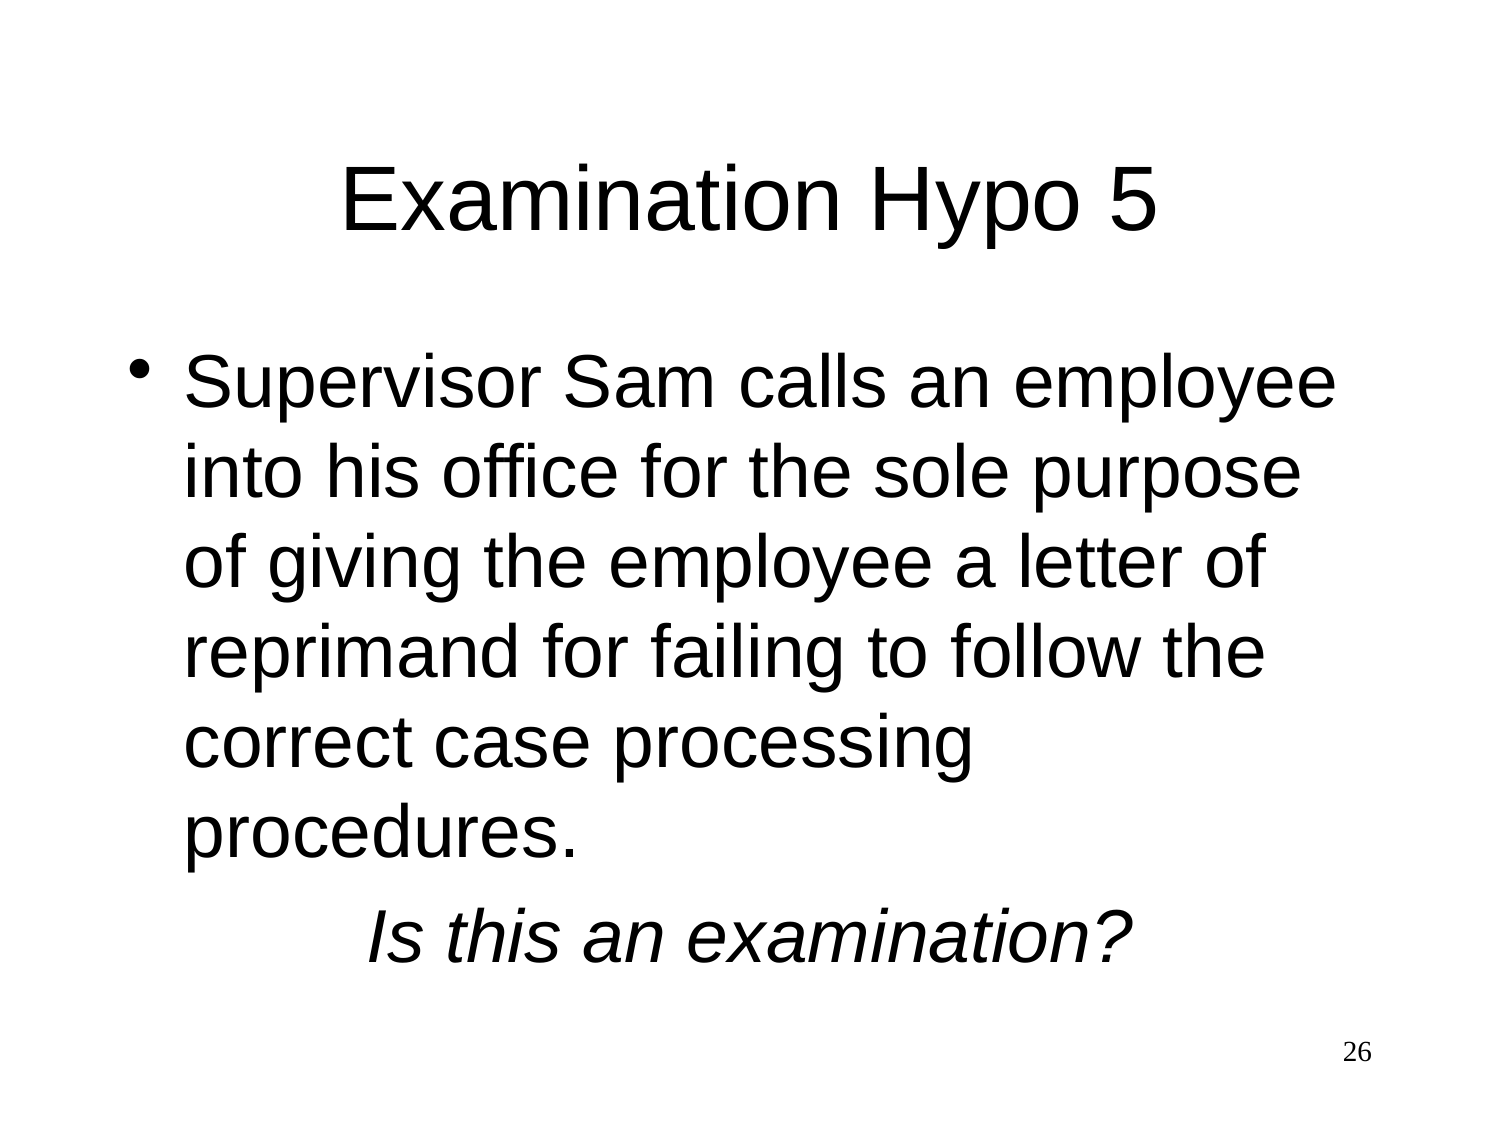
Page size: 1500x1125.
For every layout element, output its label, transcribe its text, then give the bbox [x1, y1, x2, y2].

title Examination Hypo 5 [112, 99, 1388, 288]
slide_number 26 [1074, 1024, 1388, 1101]
list Supervisor Sam calls an employee into his office for the sole purpose of giving the employee a letter of reprimand for failing to follow the correct case processing procedures. Is this an examination? [112, 324, 1388, 1001]
